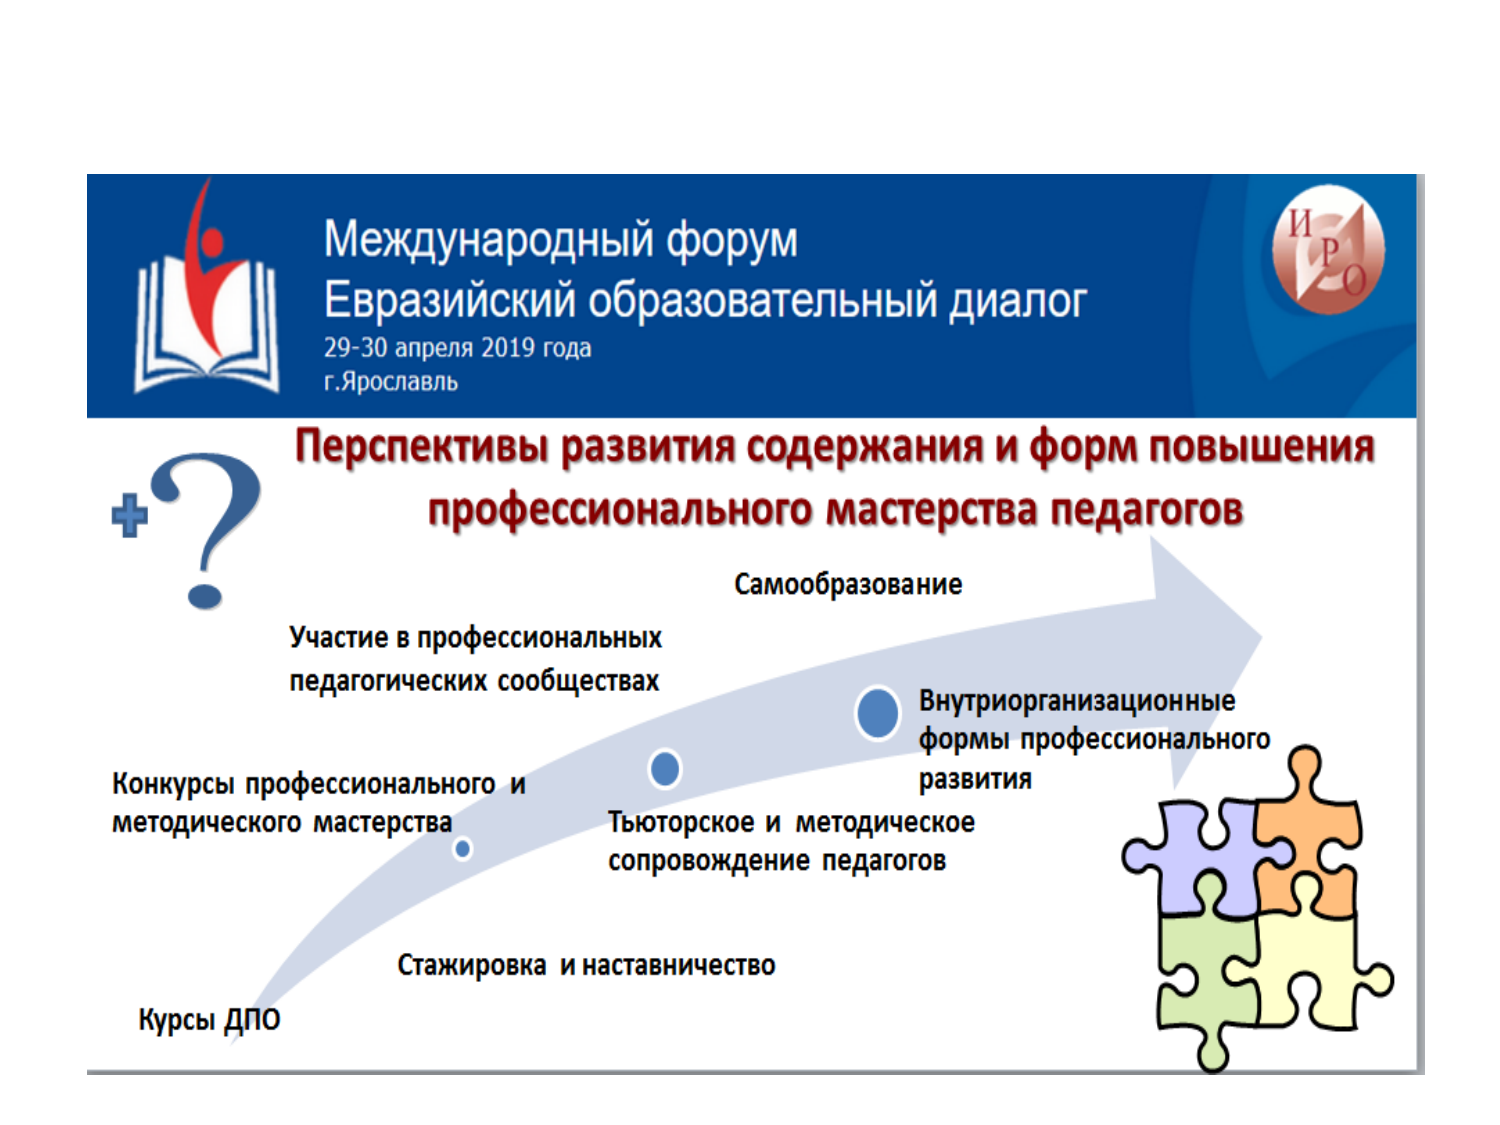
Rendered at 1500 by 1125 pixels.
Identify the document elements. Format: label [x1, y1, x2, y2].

picture [87, 174, 1426, 1076]
